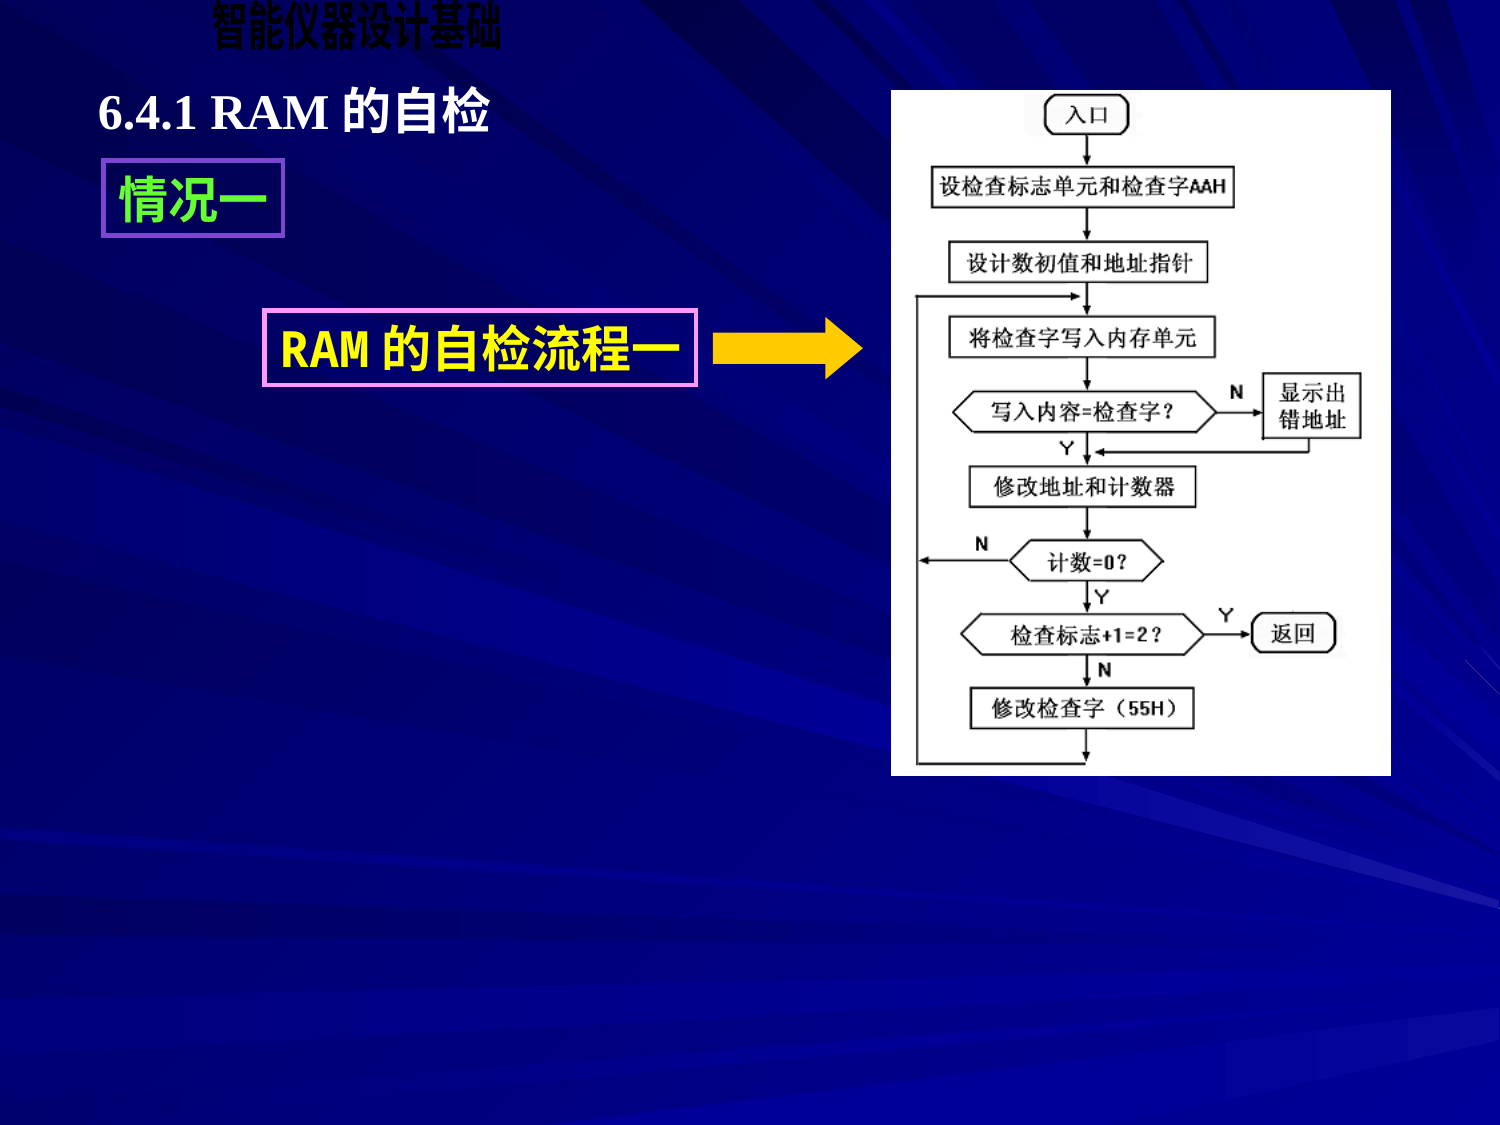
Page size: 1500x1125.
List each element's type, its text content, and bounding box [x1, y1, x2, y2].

text_box [712, 316, 863, 380]
text_box 情况一 [103, 160, 284, 236]
text_box RAM的自检流程一 [264, 310, 697, 386]
text_box 6.4.1 RAM的自检 [83, 72, 507, 147]
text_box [891, 90, 1391, 776]
